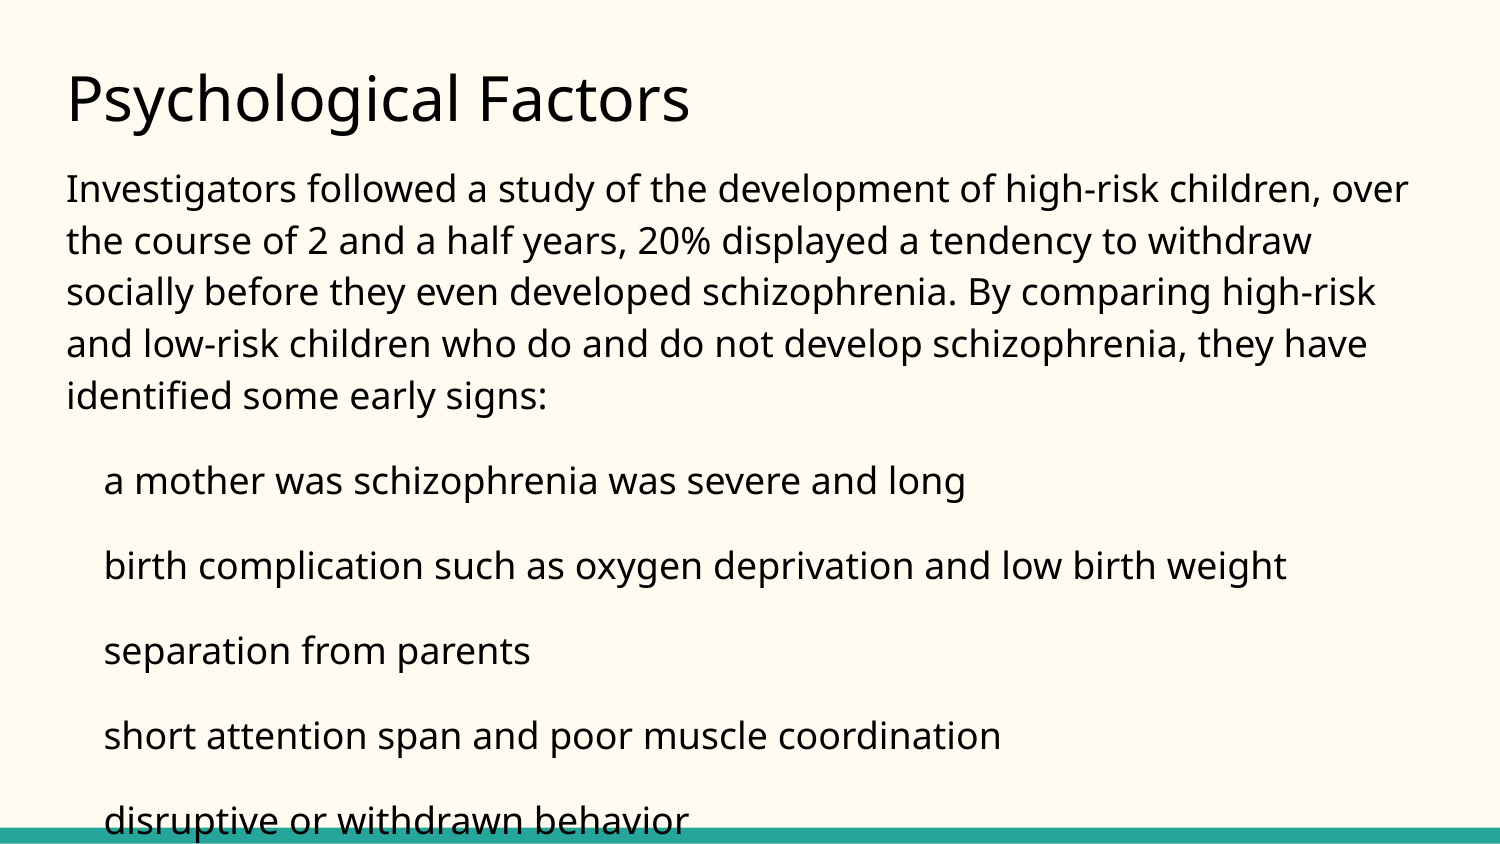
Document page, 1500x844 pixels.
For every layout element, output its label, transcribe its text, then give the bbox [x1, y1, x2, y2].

title Psychological Factors [51, 43, 1449, 143]
list Investigators followed a study of the development of high-risk children, over the course of 2 and a half years, 20% displayed a tendency to withdraw socially before they even developed schizophrenia. By comparing high-risk and low-risk children who do and do not develop schizophrenia, they have identified some early signs: a mother was schizophrenia was severe and long birth complication such as oxygen deprivation and low birth weight separation from parents short attention span and poor muscle coordination disruptive or withdrawn behavior emotional unpredictablity poor peer relations and solo play [51, 143, 1449, 701]
